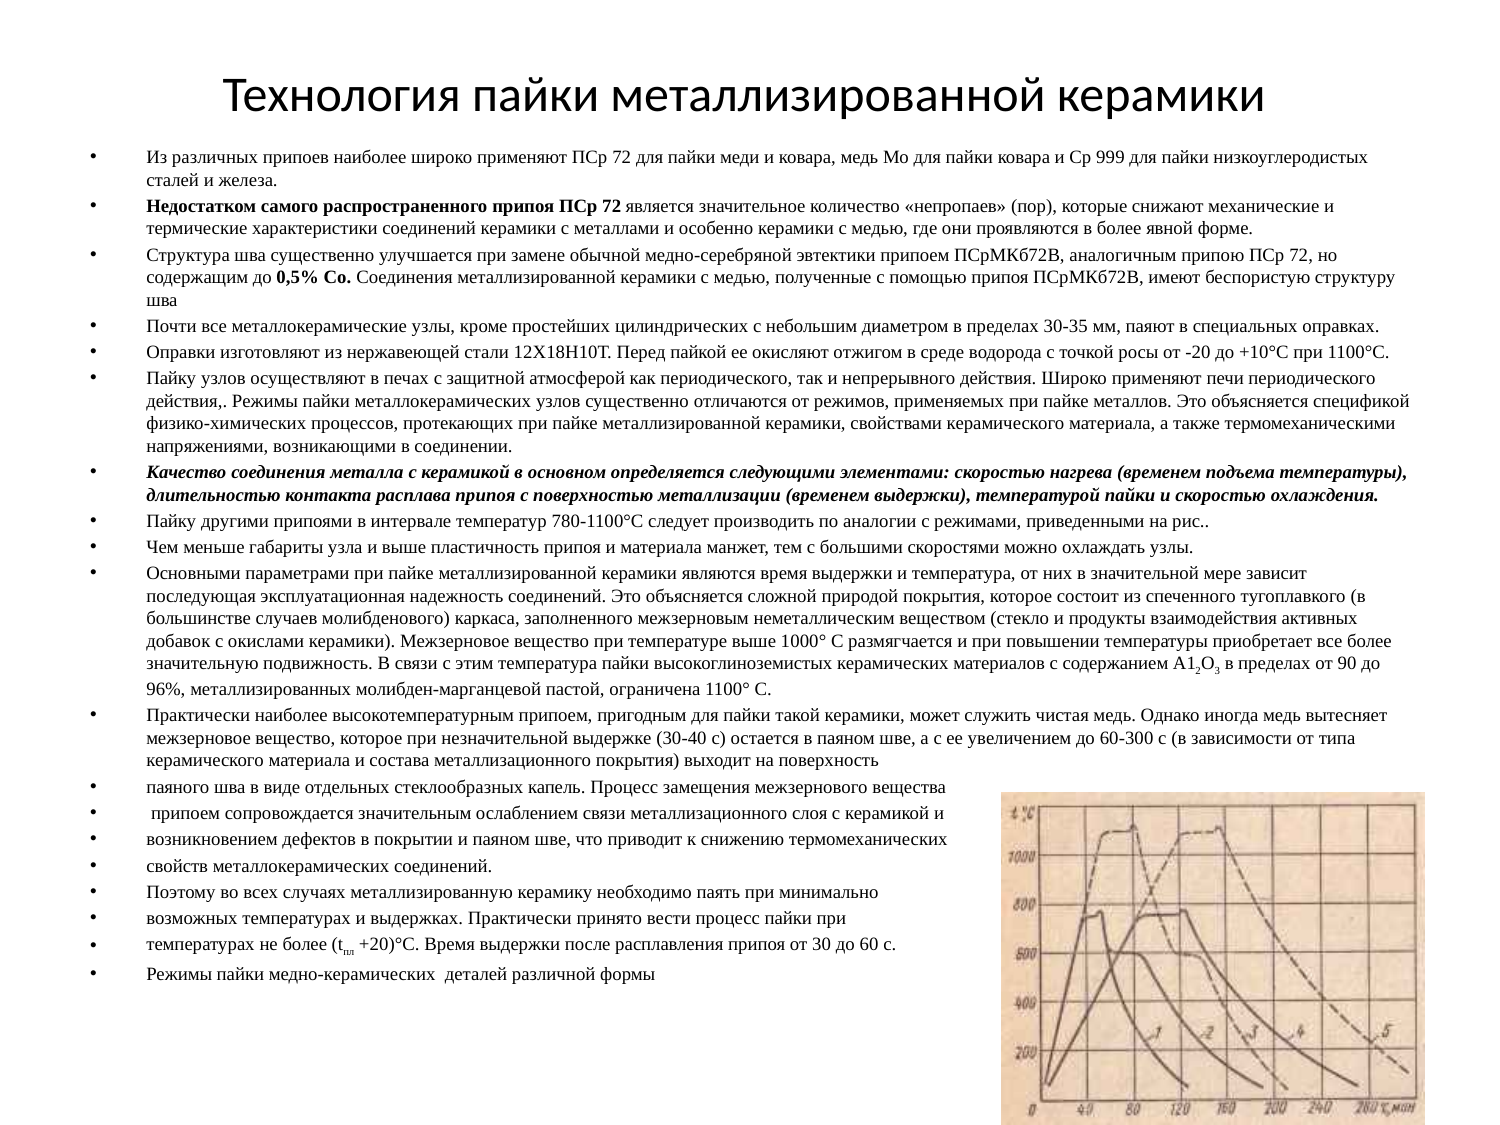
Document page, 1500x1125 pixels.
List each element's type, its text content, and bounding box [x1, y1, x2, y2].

title Технология пайки металлизированной керамики [75, 45, 1425, 137]
picture [1001, 791, 1426, 1125]
list Из различных припоев наиболее широко применяют ПСр 72 для пайки меди и ковара, медь Мо для пайки ковара и Ср 999 для пайки низкоуглеродистых сталей и железа. Недостатком самого распространенного припоя ПСр 72 является значительное количество «непропаев» (пор), которые снижают механические и термические характеристики соединений керамики с металлами и особенно керамики с медью, где они проявляются в более явной форме. Структура шва существенно улучшается при замене обычной медно-серебряной эвтектики припоем ПСрМКб72В, аналогичным припою ПСр 72, но содержащим до 0,5% Со. Соединения металлизированной керамики с медью, полученные с помощью припоя ПСрМКб72В, имеют беспористую структуру шва Почти все металлокерамические узлы, кроме простейших цилиндрических с небольшим диаметром в пределах 30-35 мм, паяют в специальных оправках. Оправки изготовляют из нержавеющей стали 12Х18Н10Т. Перед пайкой ее окисляют отжигом в среде водорода с точкой росы от -20 до +10°С при 1100°С. Пайку узлов осуществляют в печах с защитной атмосферой как периодического, так и непрерывного действия. Широко применяют печи периодического действия,. Режимы пайки металлокерамических узлов существенно отличаются от режимов, применяемых при пайке металлов. Это объясняется спецификой физико-химических процессов, протекающих при пайке металлизированной керамики, свойствами керамического материала, а также термомеханическими напряжениями, возникающими в соединении. Качество соединения металла с керамикой в основном определяется следующими элементами: скоростью нагрева (временем подъема температуры), длительностью контакта расплава припоя с поверхностью металлизации (временем выдержки), температурой пайки и скоростью охлаждения. Пайку другими припоями в интервале температур 780-1100°С следует производить по аналогии с режимами, приведенными на рис.. Чем меньше габариты узла и выше пластичность припоя и материала манжет, тем с большими скоростями можно охлаждать узлы. Основными параметрами при пайке металлизированной керамики являются время выдержки и температура, от них в значительной мере зависит последующая эксплуатационная надежность соединений. Это объясняется сложной природой покрытия, которое состоит из спеченного тугоплавкого (в большинстве случаев молибденового) каркаса, заполненного межзерновым неметаллическим веществом (стекло и продукты взаимодействия активных добавок с окислами керамики). Межзерновое вещество при температуре выше 1000° С размягчается и при повышении температуры приобретает все более значительную подвижность. В связи с этим температура пайки высокоглиноземистых керамических материалов с содержанием А12О3 в пределах от 90 до 96%, металлизированных молибден-марганцевой пастой, ограничена 1100° С. Практически наиболее высокотемпературным припоем, пригодным для пайки такой керамики, может служить чистая медь. Однако иногда медь вытесняет межзерновое вещество, которое при незначительной выдержке (30-40 с) остается в паяном шве, а с ее увеличением до 60-300 с (в зависимости от типа керамического материала и состава металлизационного покрытия) выходит на поверхность паяного шва в виде отдельных стеклообразных капель. Процесс замещения межзернового вещества припоем сопровождается значительным ослаблением связи металлизационного слоя с керамикой и возникновением дефектов в покрытии и паяном шве, что приводит к снижению термомеханических свойств металлокерамических соединений. Поэтому во всех случаях металлизированную керамику необходимо паять при минимально возможных температурах и выдержках. Практически принято вести процесс пайки при температурах не более (tпл +20)°С. Время выдержки после расплавления припоя от 30 до 60 с. Режимы пайки медно-керамических деталей различной формы [75, 137, 1425, 1005]
